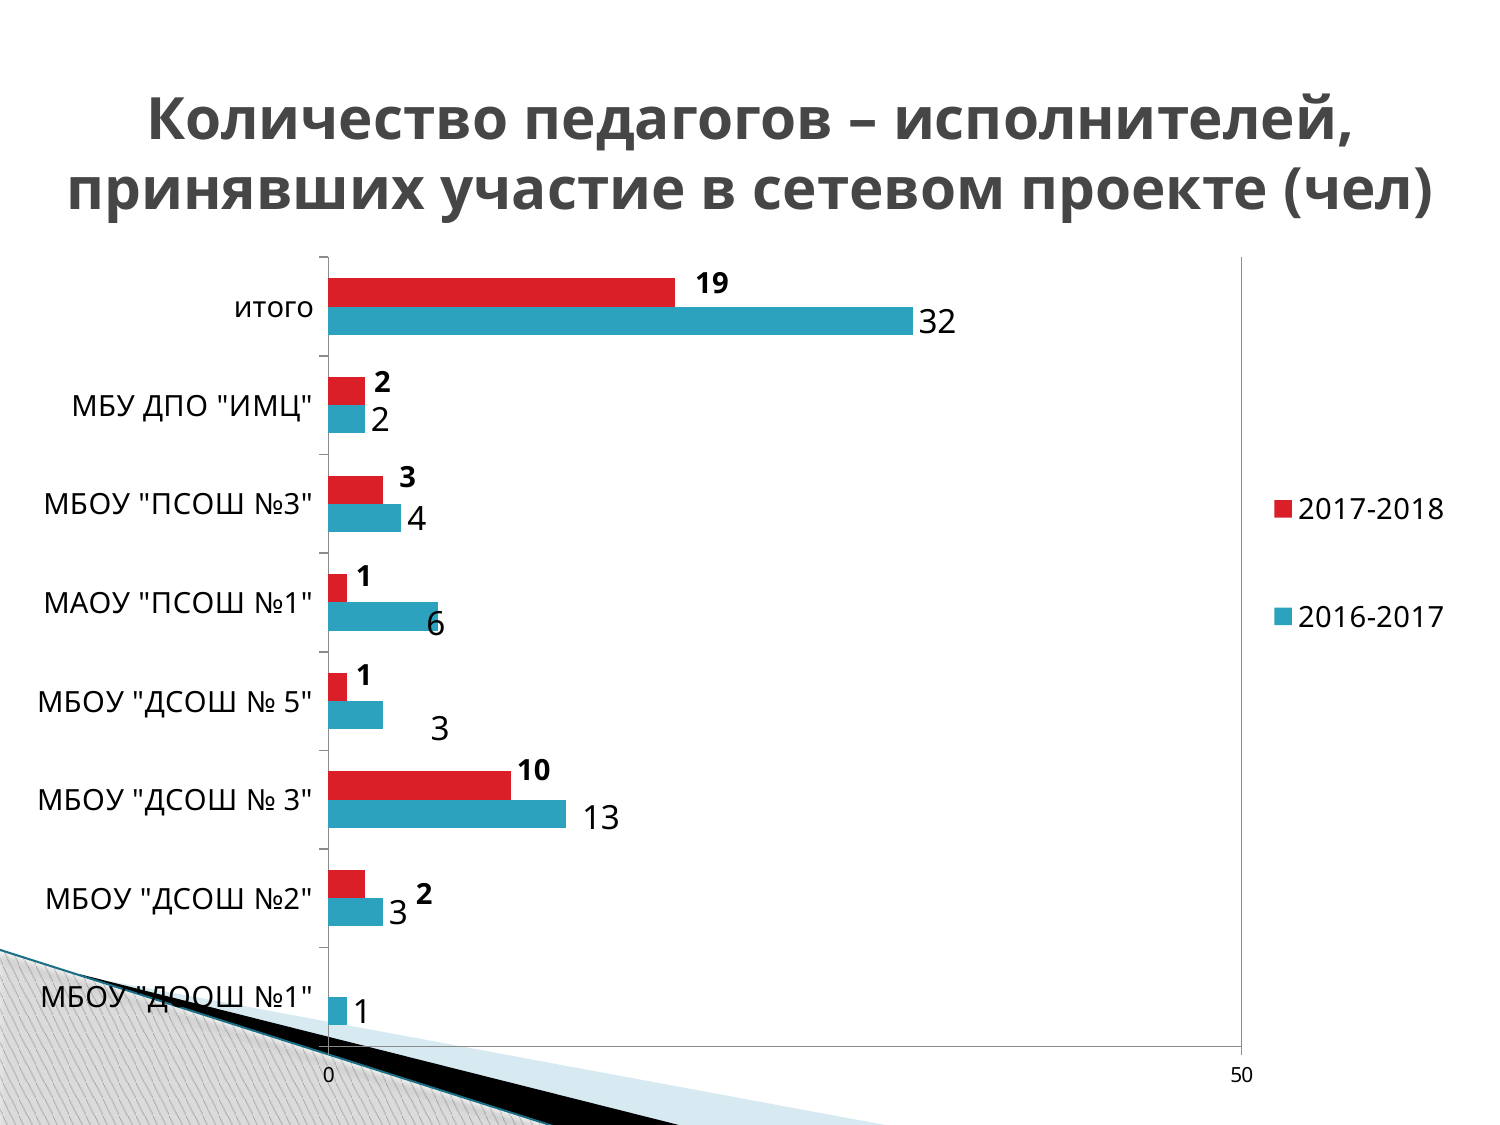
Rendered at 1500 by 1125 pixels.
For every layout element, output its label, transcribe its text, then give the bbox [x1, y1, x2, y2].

title Количество педагогов – исполнителей, принявших участие в сетевом проекте (чел) [0, 45, 1500, 234]
chart [0, 234, 1500, 1125]
